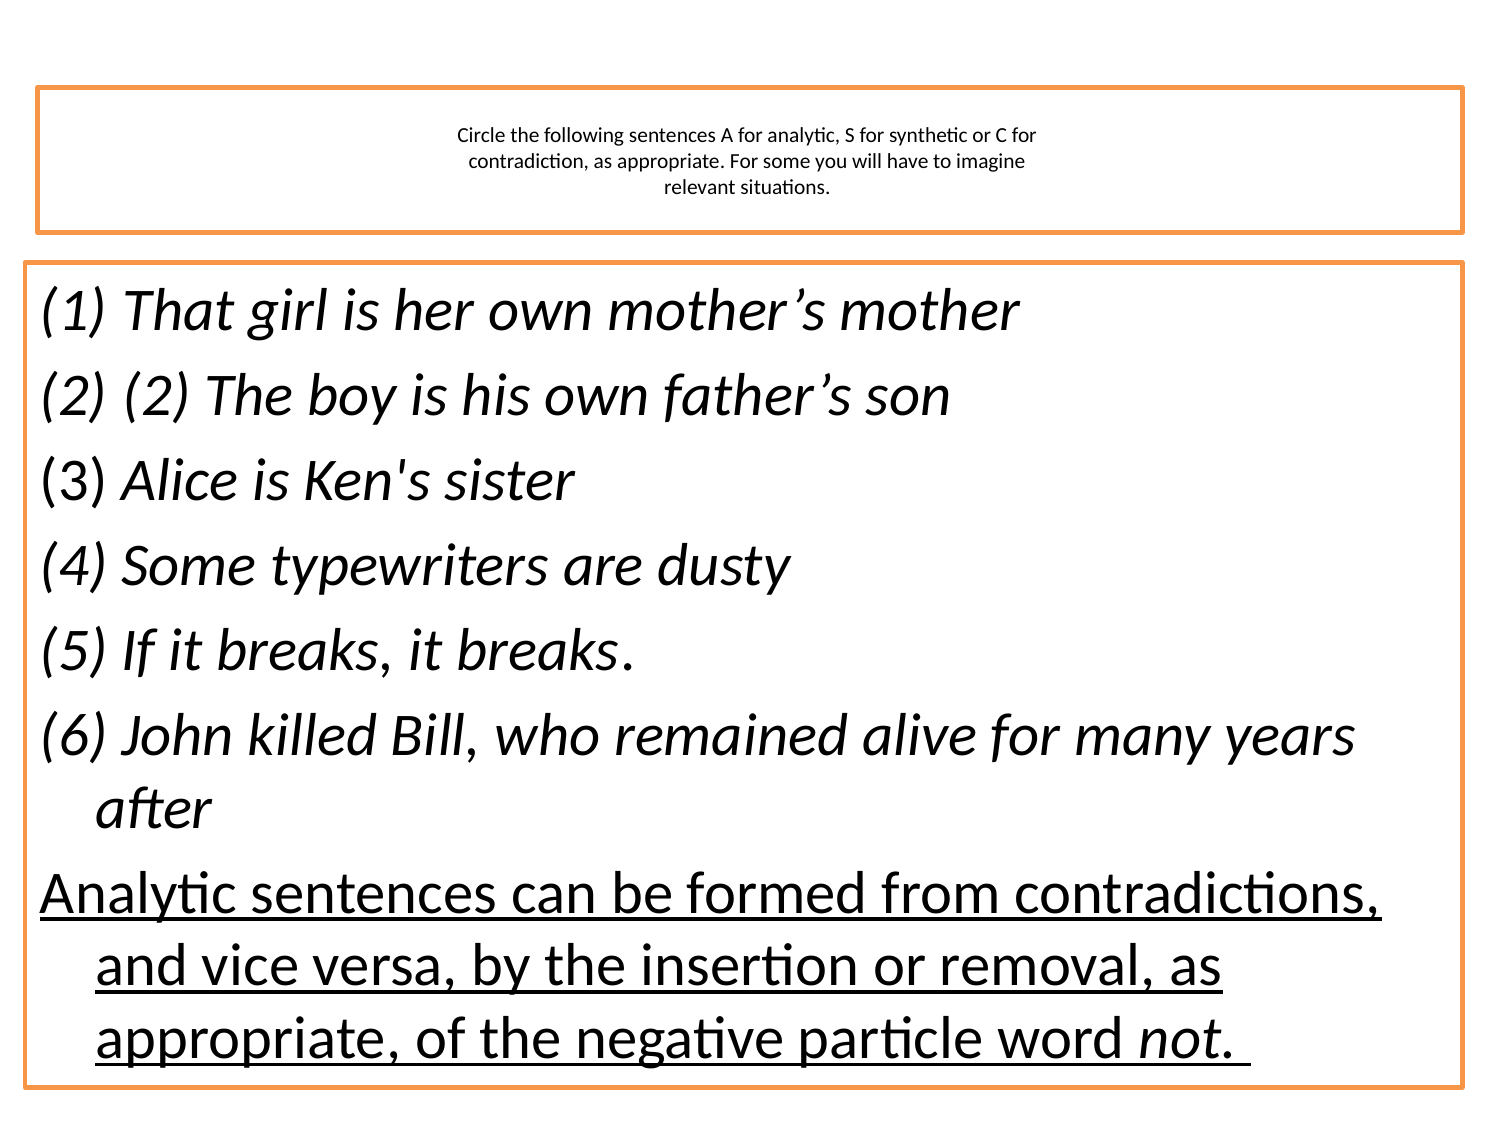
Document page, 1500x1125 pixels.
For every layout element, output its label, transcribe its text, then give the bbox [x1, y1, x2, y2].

list That girl is her own mother’s mother (2) The boy is his own father’s son (3) Alice is Ken's sister (4) Some typewriters are dusty (5) If it breaks, it breaks. (6) John killed Bill, who remained alive for many years after Analytic sentences can be formed from contradictions, and vice versa, by the insertion or removal, as appropriate, of the negative particle word not. [23, 260, 1465, 1090]
title Circle the following sentences A for analytic, S for synthetic or C for contradiction, as appropriate. For some you will have to imagine relevant situations. [35, 85, 1465, 235]
